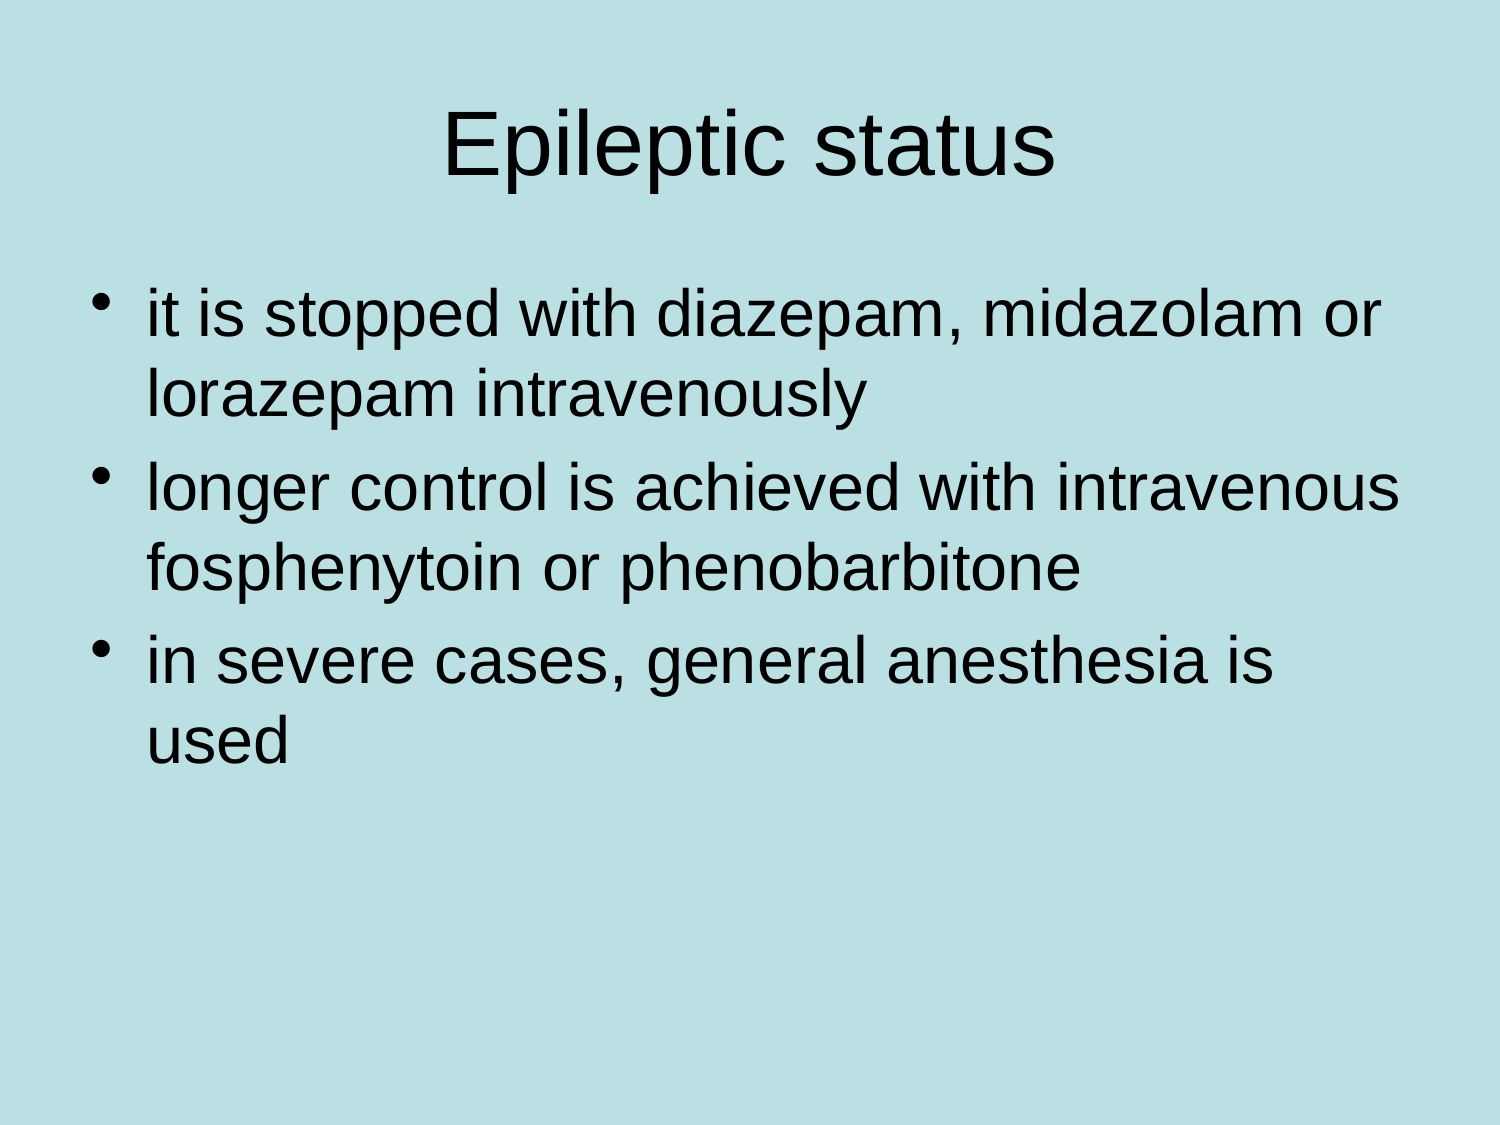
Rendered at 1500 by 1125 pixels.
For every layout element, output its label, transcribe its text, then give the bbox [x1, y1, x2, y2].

title Epileptic status [75, 45, 1425, 233]
list it is stopped with diazepam, midazolam or lorazepam intravenously longer control is achieved with intravenous fosphenytoin or phenobarbitone in severe cases, general anesthesia is used [75, 262, 1425, 1005]
